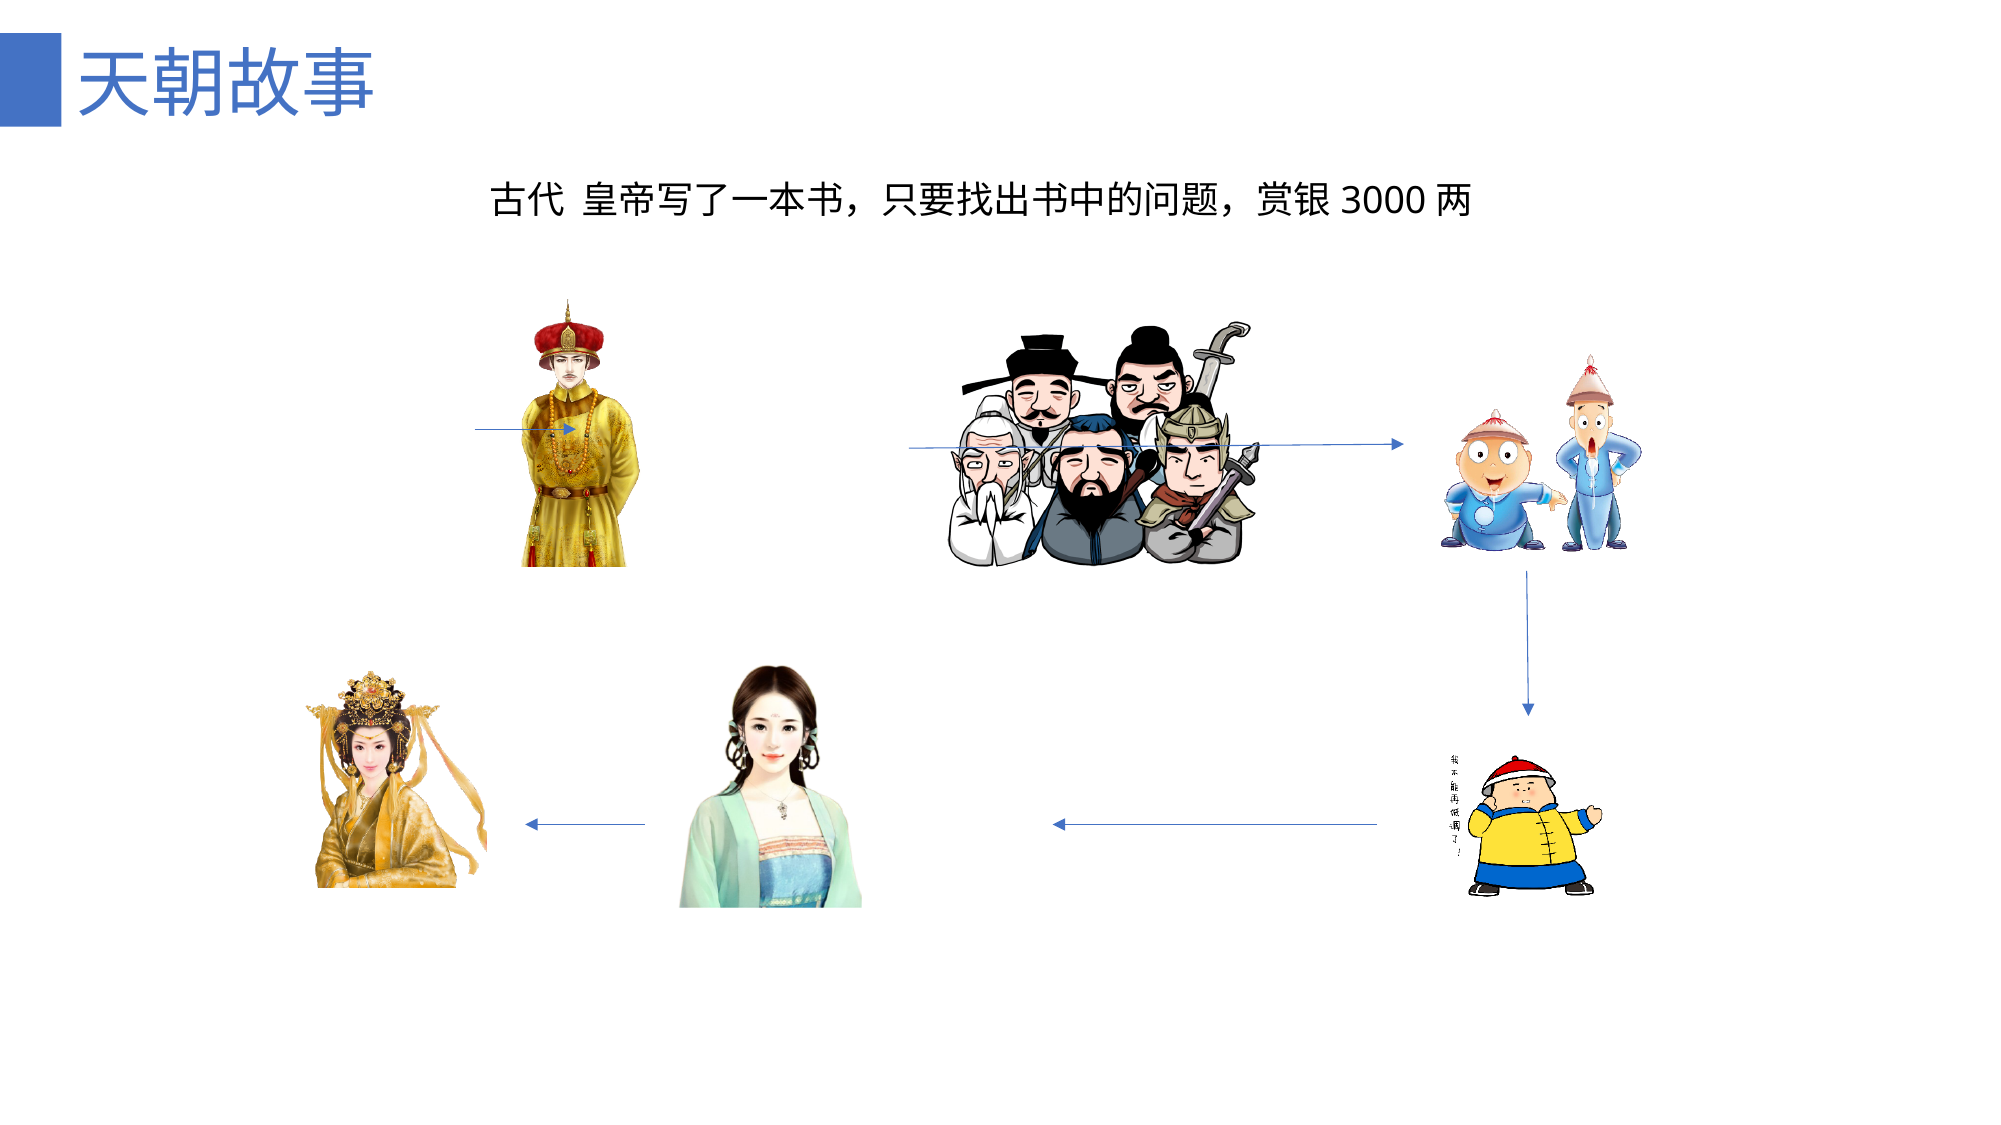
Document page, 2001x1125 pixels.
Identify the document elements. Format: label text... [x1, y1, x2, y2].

picture [947, 449, 1260, 567]
picture [1416, 325, 1662, 571]
picture [1403, 680, 1650, 926]
picture [474, 291, 678, 567]
picture [302, 659, 487, 888]
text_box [908, 444, 1404, 449]
text_box 古代 皇帝写了一本书，只要找出书中的问题，赏银3000两 [474, 153, 1595, 250]
picture [947, 321, 1260, 444]
picture [677, 639, 862, 908]
title 天朝故事 [61, 38, 1000, 134]
